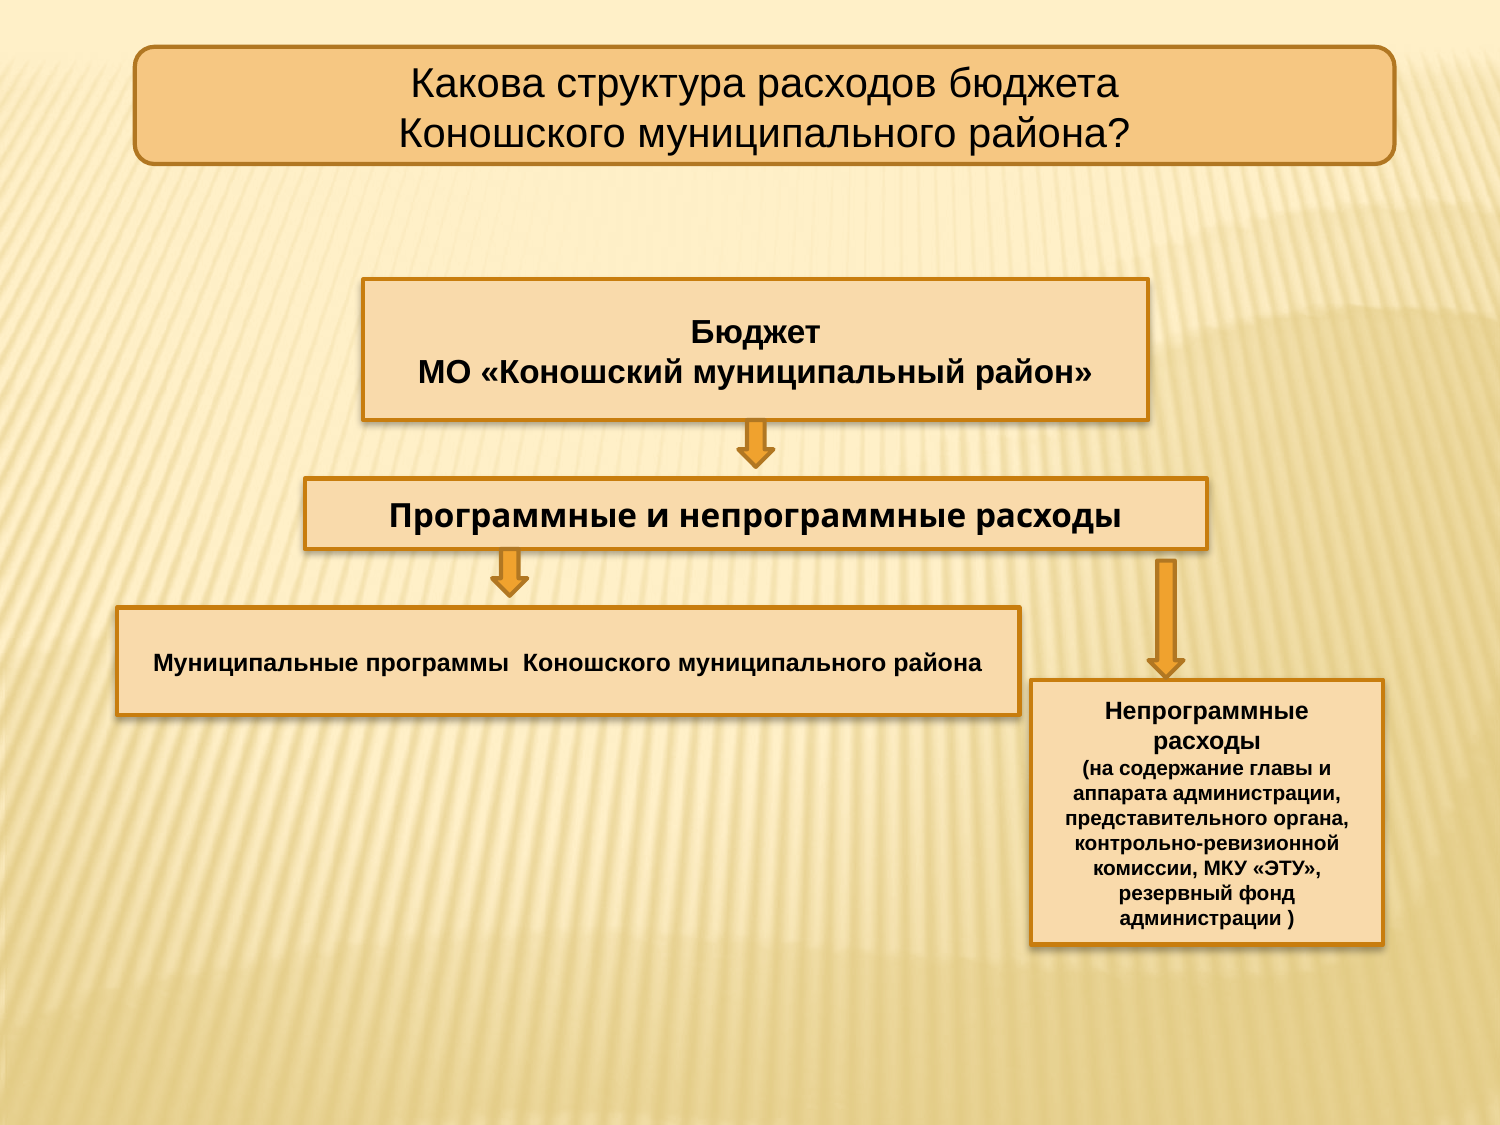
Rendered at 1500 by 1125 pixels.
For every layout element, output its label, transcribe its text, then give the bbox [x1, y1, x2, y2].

text_box Муниципальные программы Коношского муниципального района [115, 605, 1022, 717]
text_box Непрограммные расходы (на содержание главы и аппарата администрации, представительного органа, контрольно-ревизионной комиссии, МКУ «ЭТУ», резервный фонд администрации ) [1029, 678, 1385, 947]
text_box Бюджет МО «Коношский муниципальный район» [361, 277, 1150, 422]
text_box Какова структура расходов бюджета Коношского муниципального района? [132, 44, 1397, 167]
text_box [736, 417, 776, 469]
text_box [490, 546, 530, 598]
text_box [1146, 558, 1186, 680]
text_box Программные и непрограммные расходы [303, 476, 1209, 551]
